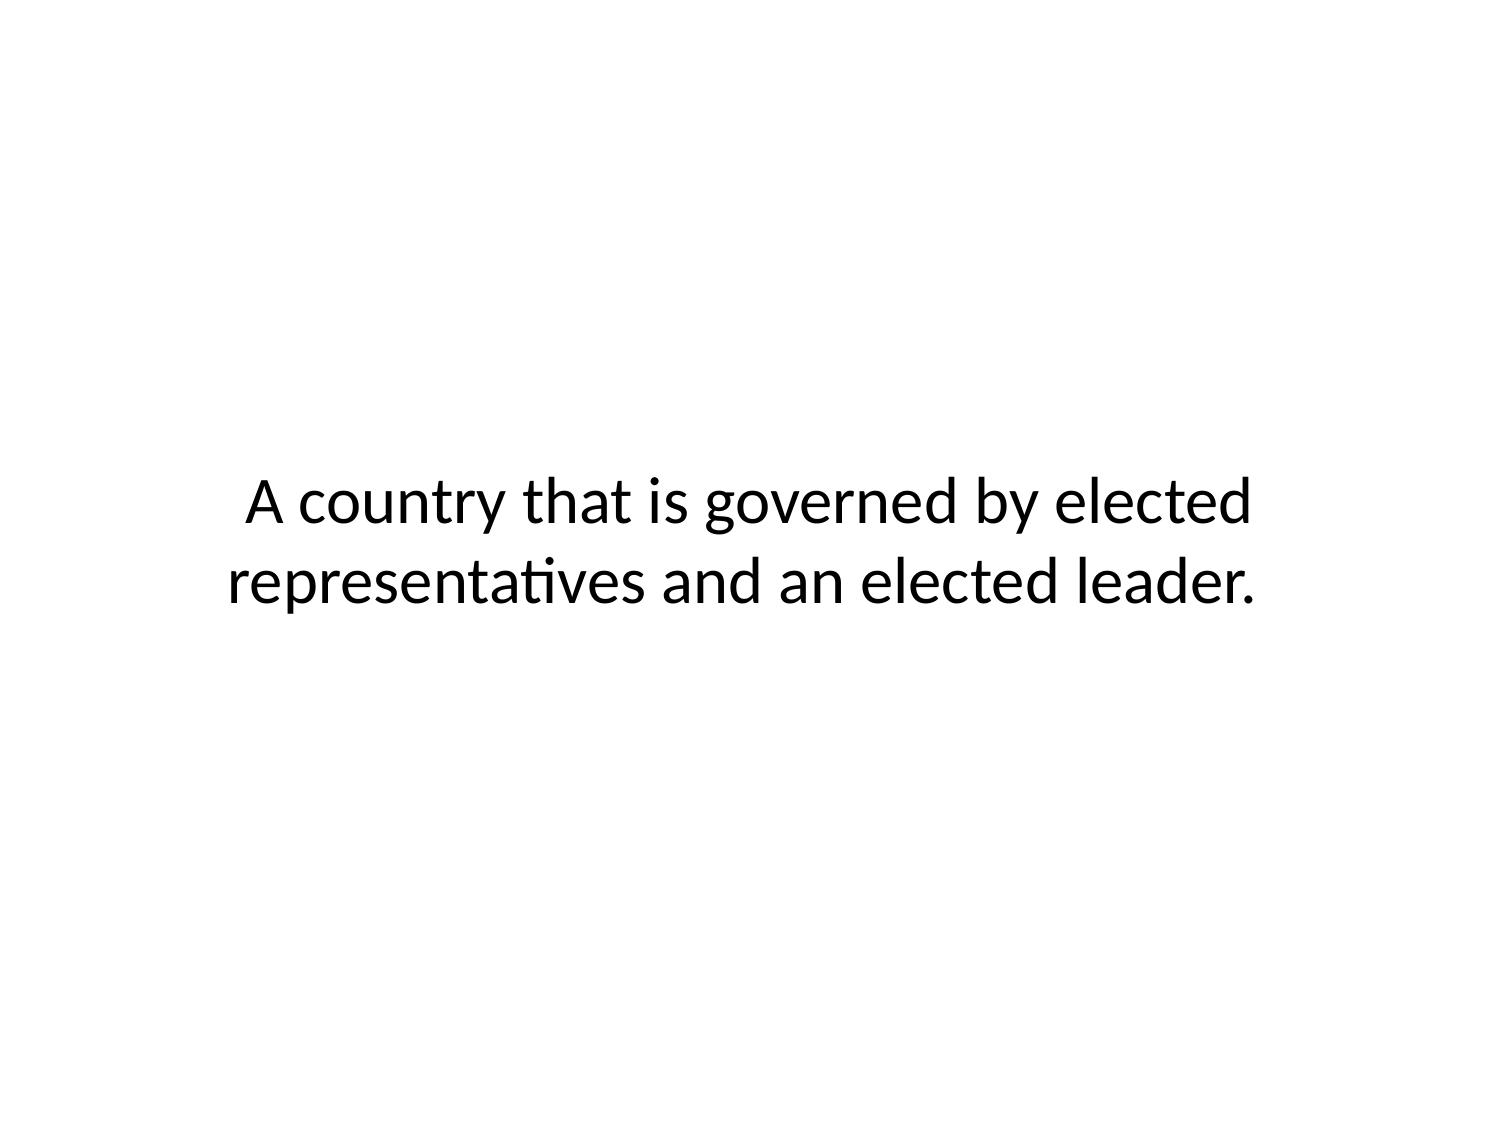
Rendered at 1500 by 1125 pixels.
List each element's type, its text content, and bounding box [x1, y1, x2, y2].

list A country that is governed by elected representatives and an elected leader. [75, 262, 1425, 1005]
